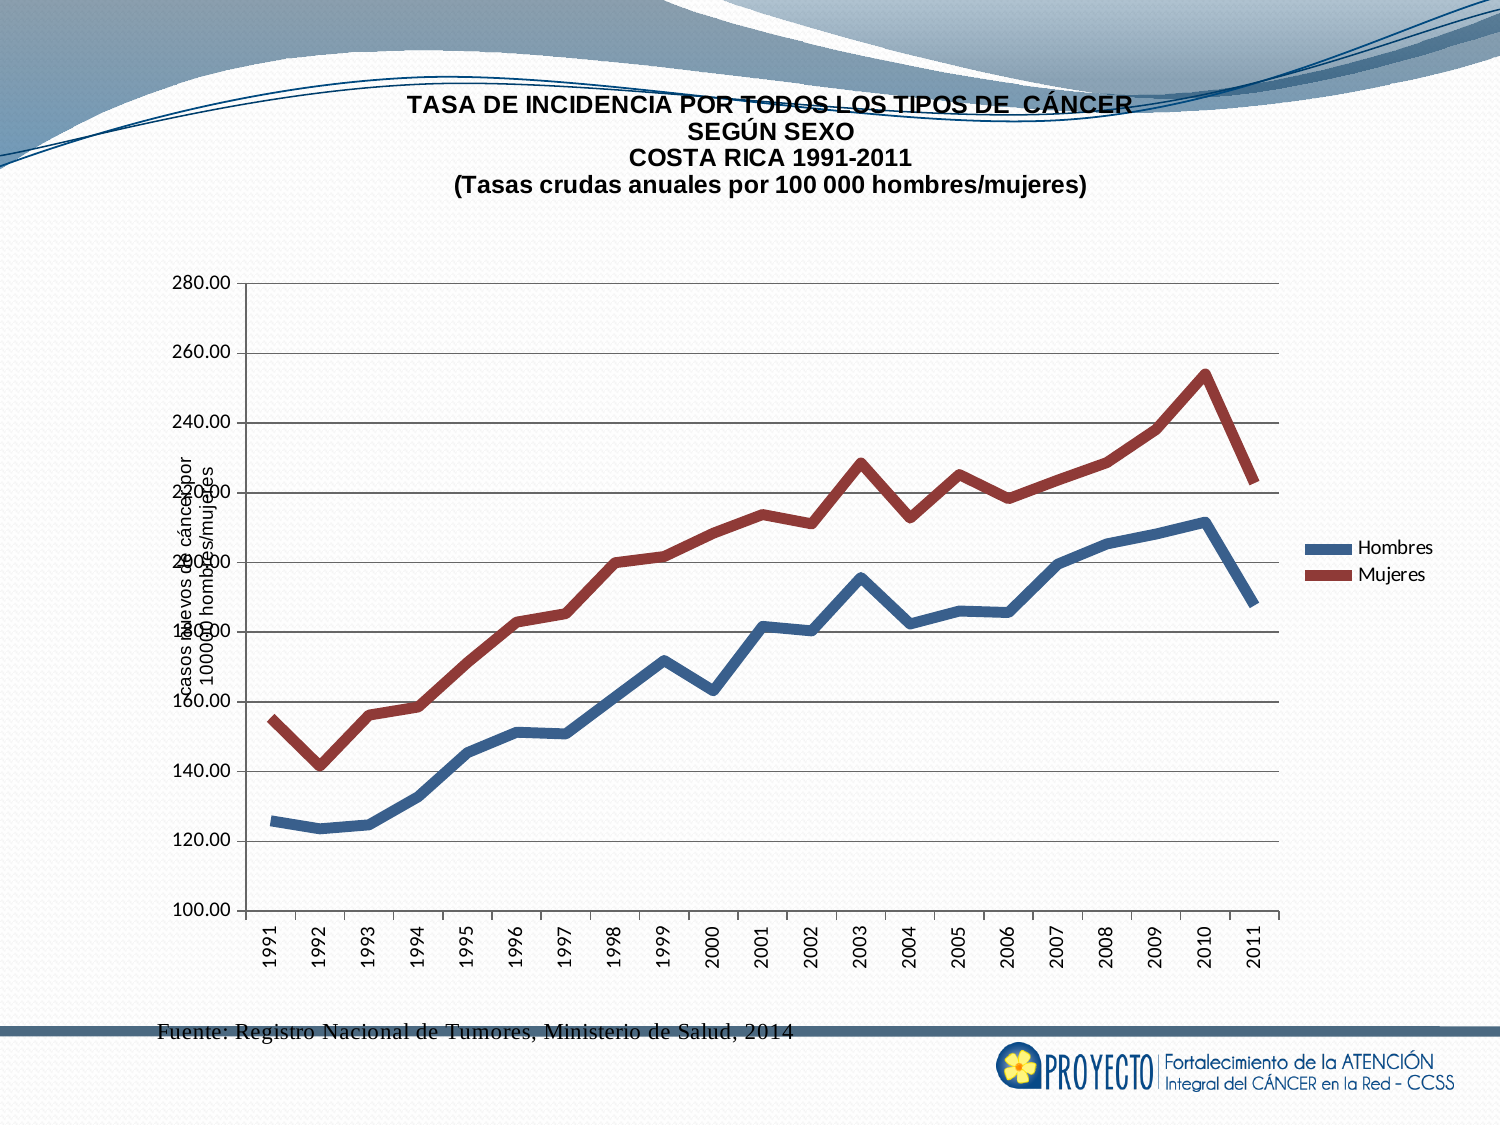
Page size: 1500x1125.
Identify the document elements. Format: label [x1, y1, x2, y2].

picture [996, 1071, 1454, 1092]
chart [47, 62, 1453, 1063]
